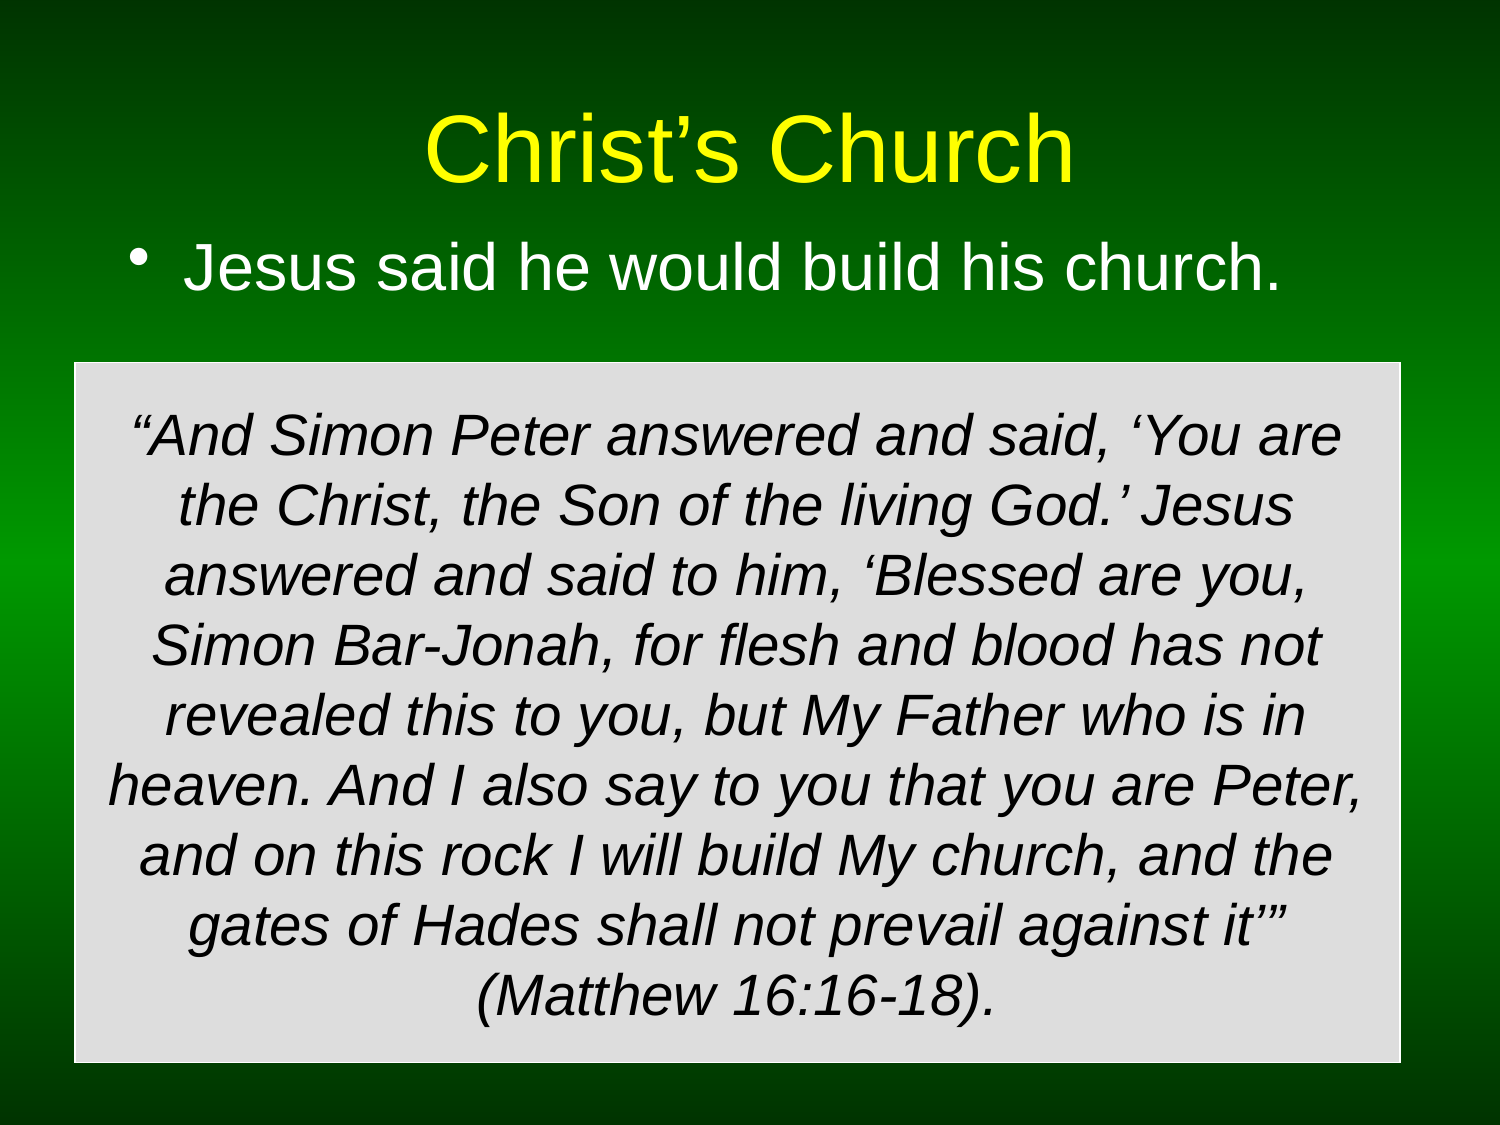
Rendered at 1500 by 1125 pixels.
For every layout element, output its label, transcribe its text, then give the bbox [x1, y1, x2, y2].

text_box “And Simon Peter answered and said, ‘You are the Christ, the Son of the living God.’ Jesus answered and said to him, ‘Blessed are you, Simon Bar-Jonah, for flesh and blood has not revealed this to you, but My Father who is in heaven. And I also say to you that you are Peter, and on this rock I will build My church, and the gates of Hades shall not prevail against it’” (Matthew 16:16-18). [75, 362, 1400, 1063]
title Christ’s Church [37, 50, 1463, 238]
list Jesus said he would build his church. [112, 224, 1463, 438]
